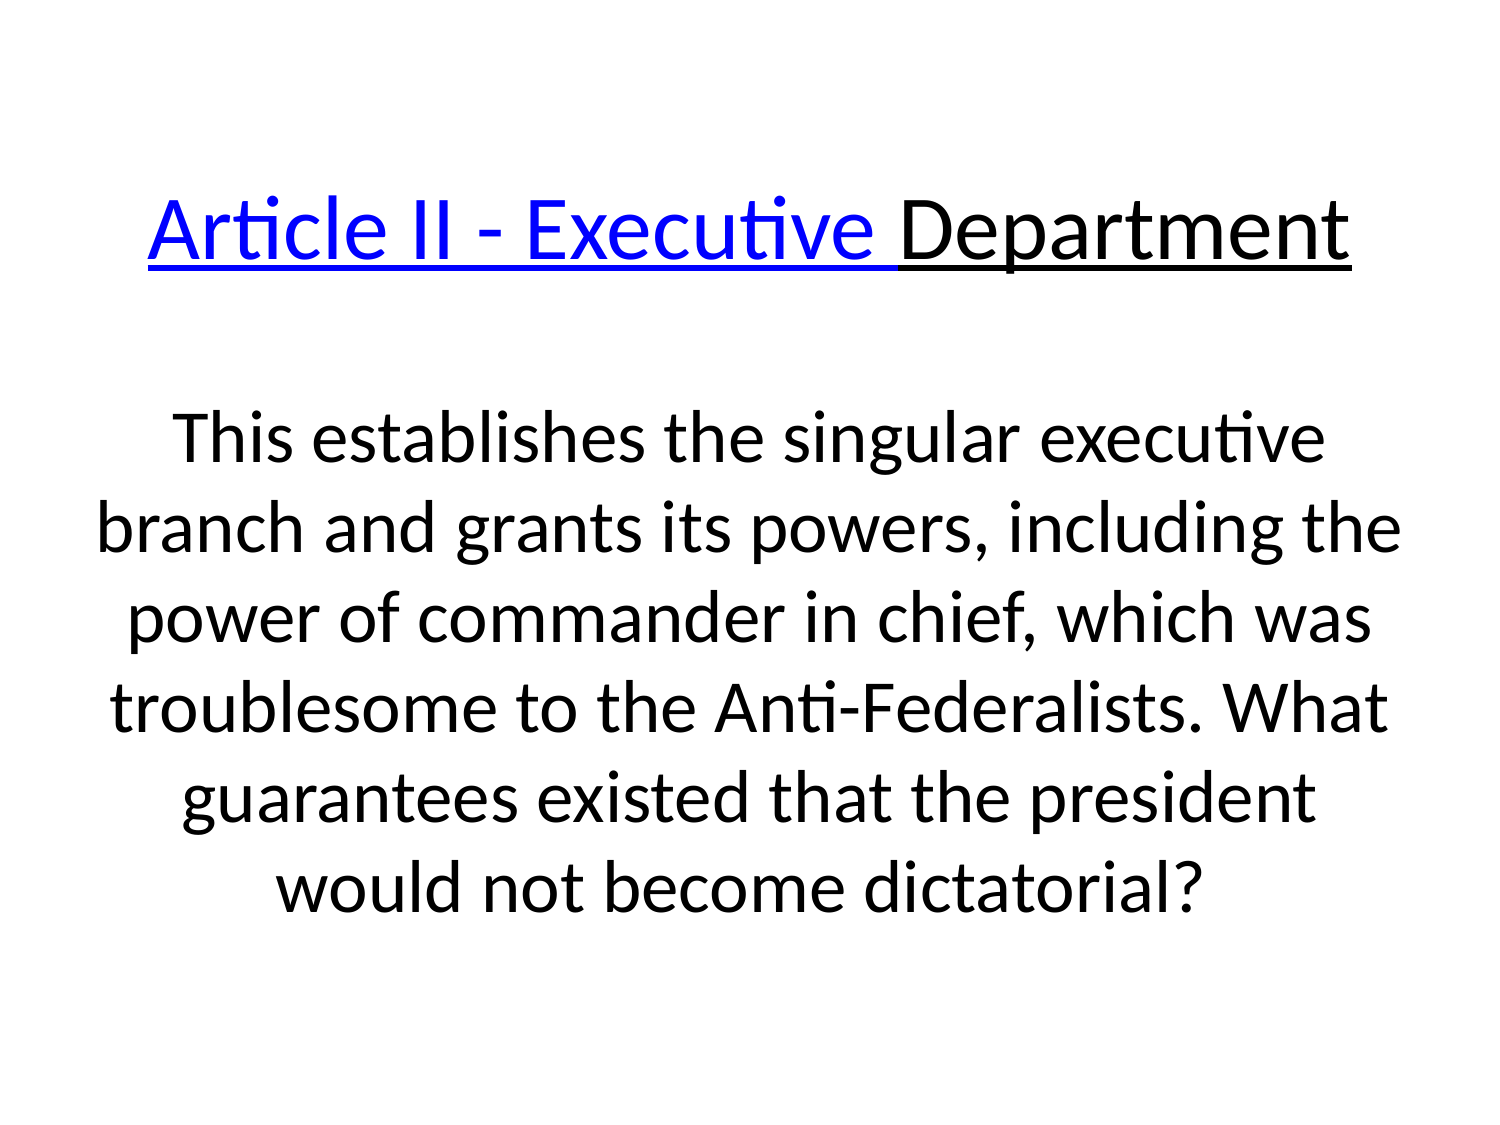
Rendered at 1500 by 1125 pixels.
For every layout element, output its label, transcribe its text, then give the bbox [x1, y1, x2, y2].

title Article II - Executive Department This establishes the singular executive branch and grants its powers, including the power of commander in chief, which was troublesome to the Anti-Federalists. What guarantees existed that the president would not become dictatorial? [75, 45, 1425, 1050]
